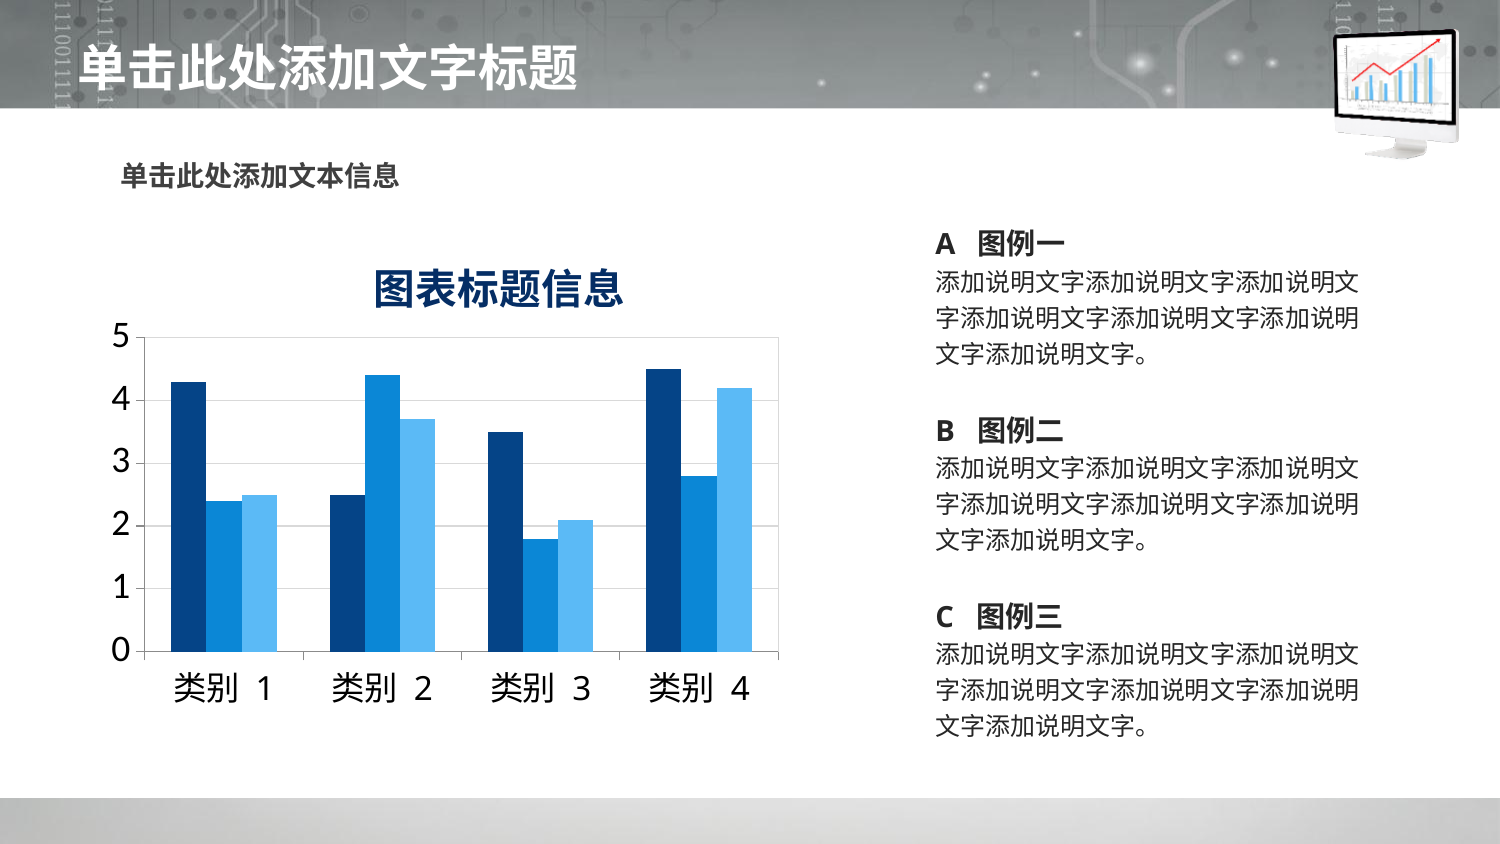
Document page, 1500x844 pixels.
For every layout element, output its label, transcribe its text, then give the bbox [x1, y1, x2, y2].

text_box 单击此处添加文本信息 [105, 150, 543, 200]
picture [0, 0, 1500, 162]
picture [0, 798, 1500, 844]
text_box C 图例三 添加说明文字添加说明文字添加说明文字添加说明文字添加说明文字添加说明文字添加说明文字。 [920, 583, 1394, 755]
text_box B 图例二 添加说明文字添加说明文字添加说明文字添加说明文字添加说明文字添加说明文字添加说明文字。 [933, 397, 1394, 569]
text_box A 图例一 添加说明文字添加说明文字添加说明文字添加说明文字添加说明文字添加说明文字添加说明文字。 [920, 211, 1394, 383]
chart [81, 243, 933, 736]
